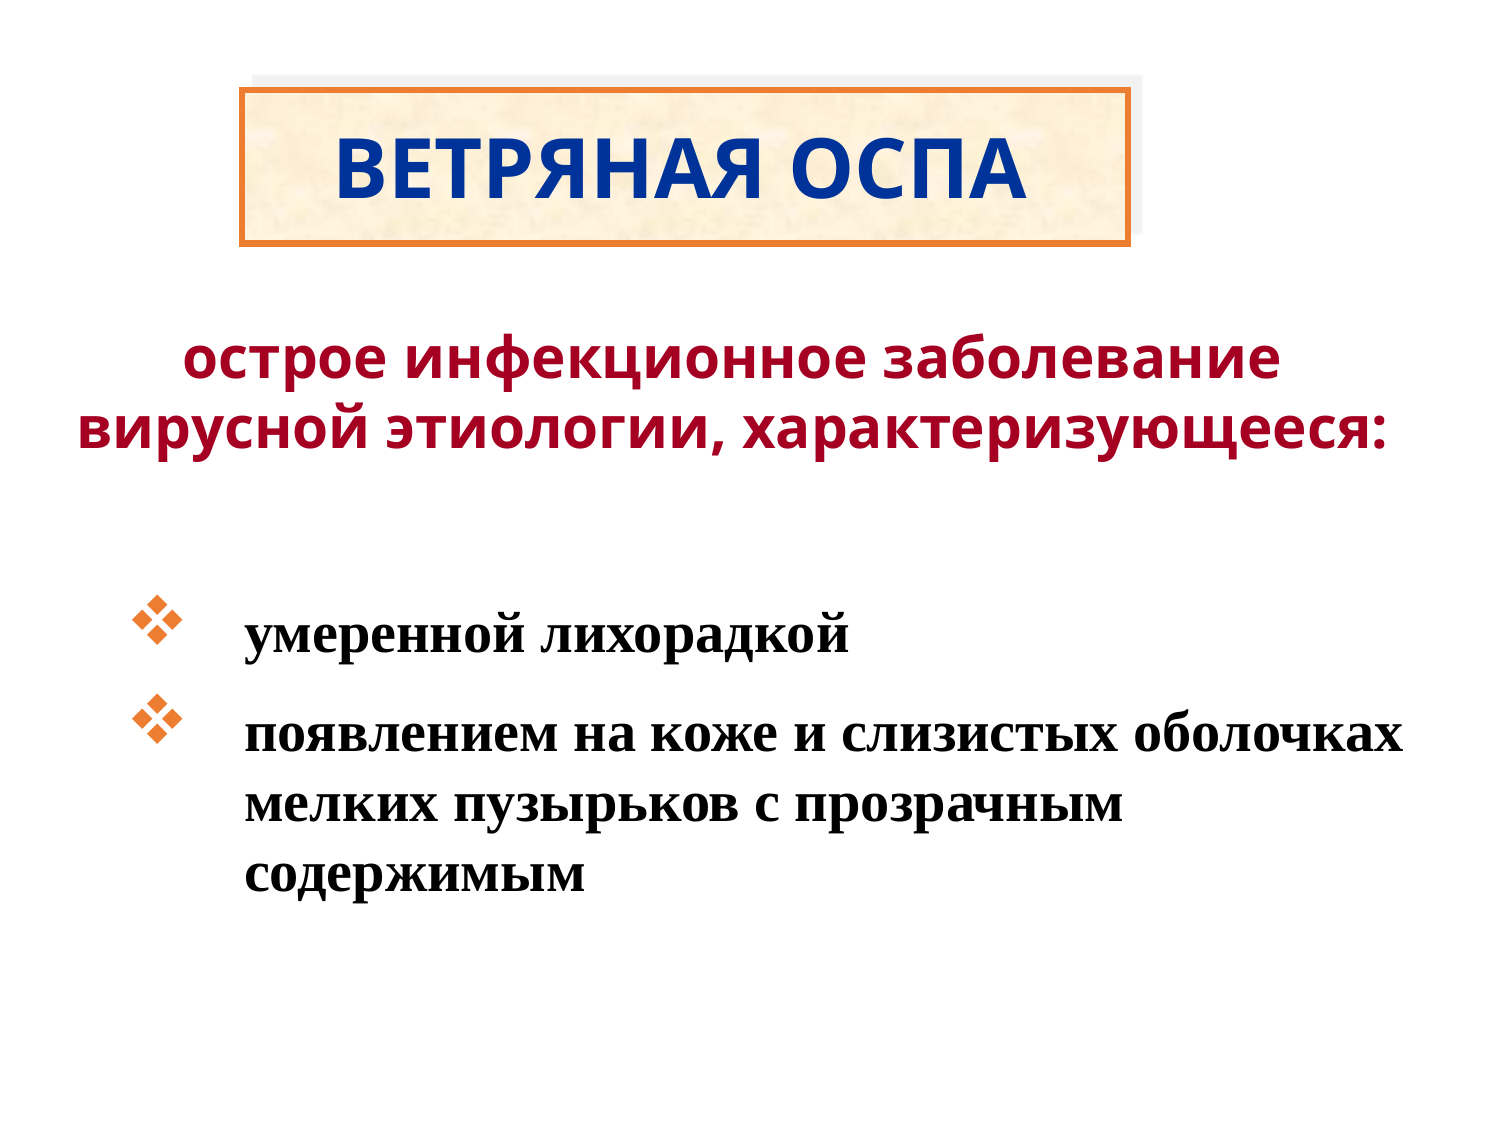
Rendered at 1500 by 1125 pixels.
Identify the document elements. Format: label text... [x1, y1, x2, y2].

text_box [206, 90, 1176, 244]
text_box умеренной лихорадкой появлением на коже и слизистых оболочках мелких пузырьков с прозрачным содержимым [111, 586, 1436, 911]
text_box острое инфекционное заболевание вирусной этиологии, характеризующееся: [17, 312, 1447, 468]
